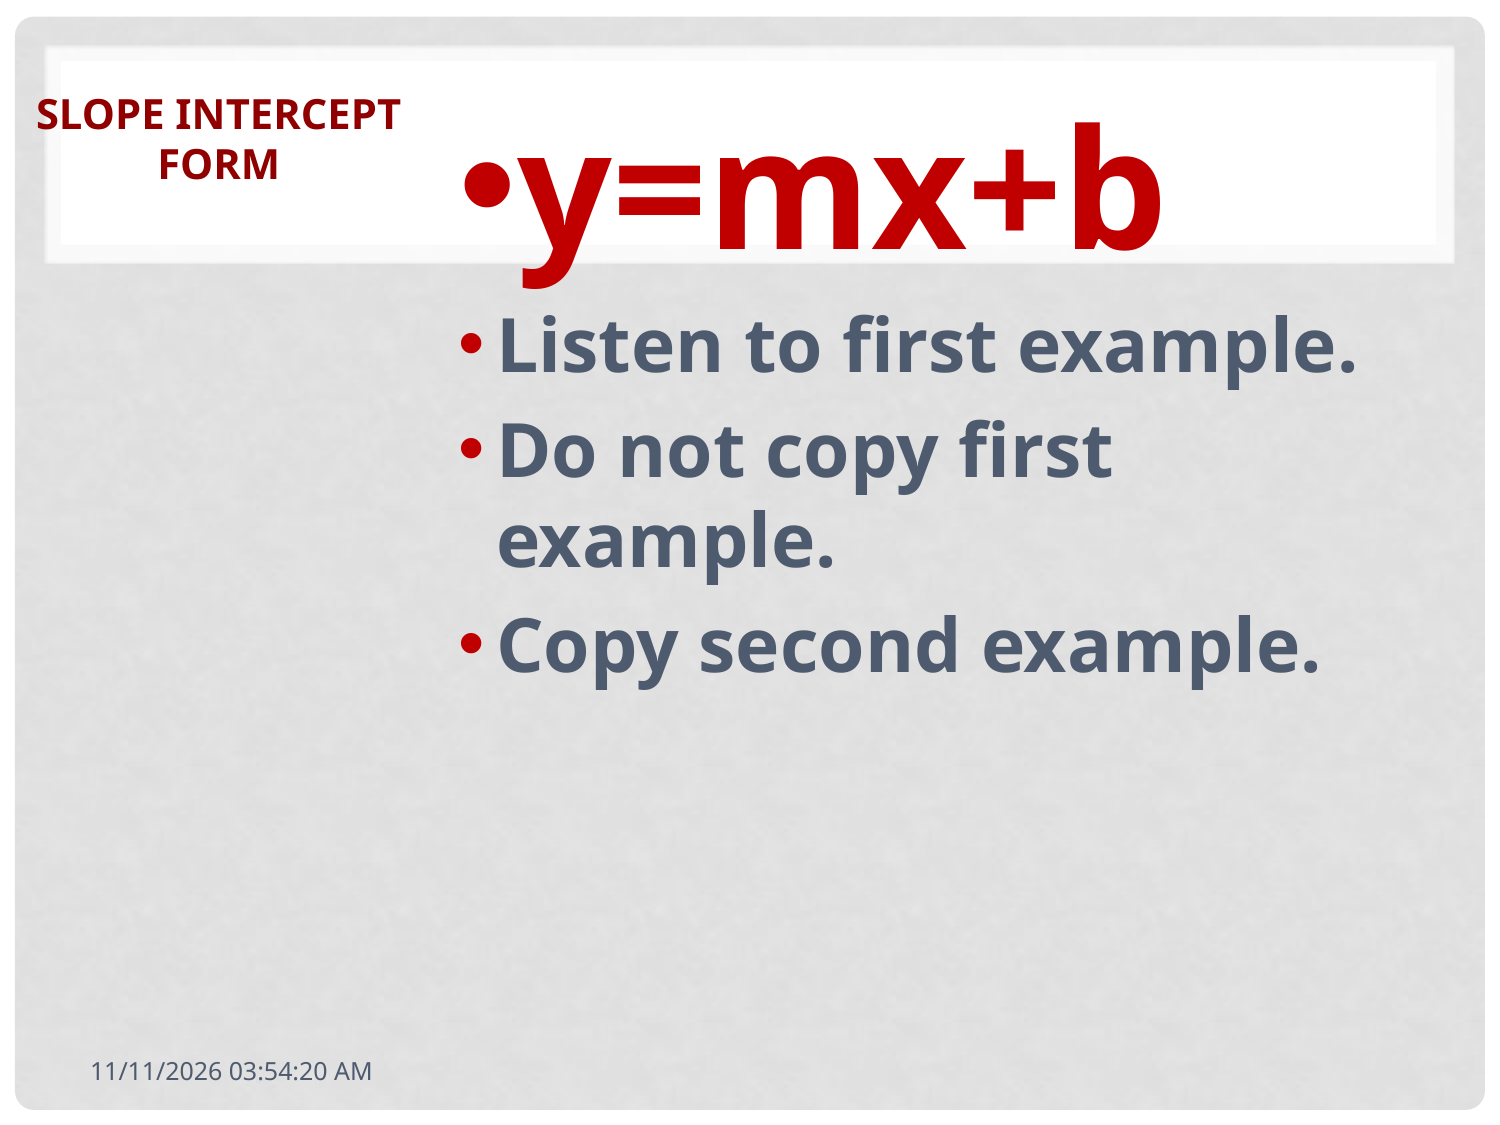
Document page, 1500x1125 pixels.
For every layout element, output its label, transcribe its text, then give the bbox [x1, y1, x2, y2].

list y=mx+b Listen to first example. Do not copy first example. Copy second example. [425, 75, 1425, 1005]
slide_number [75, 1042, 425, 1103]
title SLOPE INTERCEPT FORM [0, 0, 438, 375]
